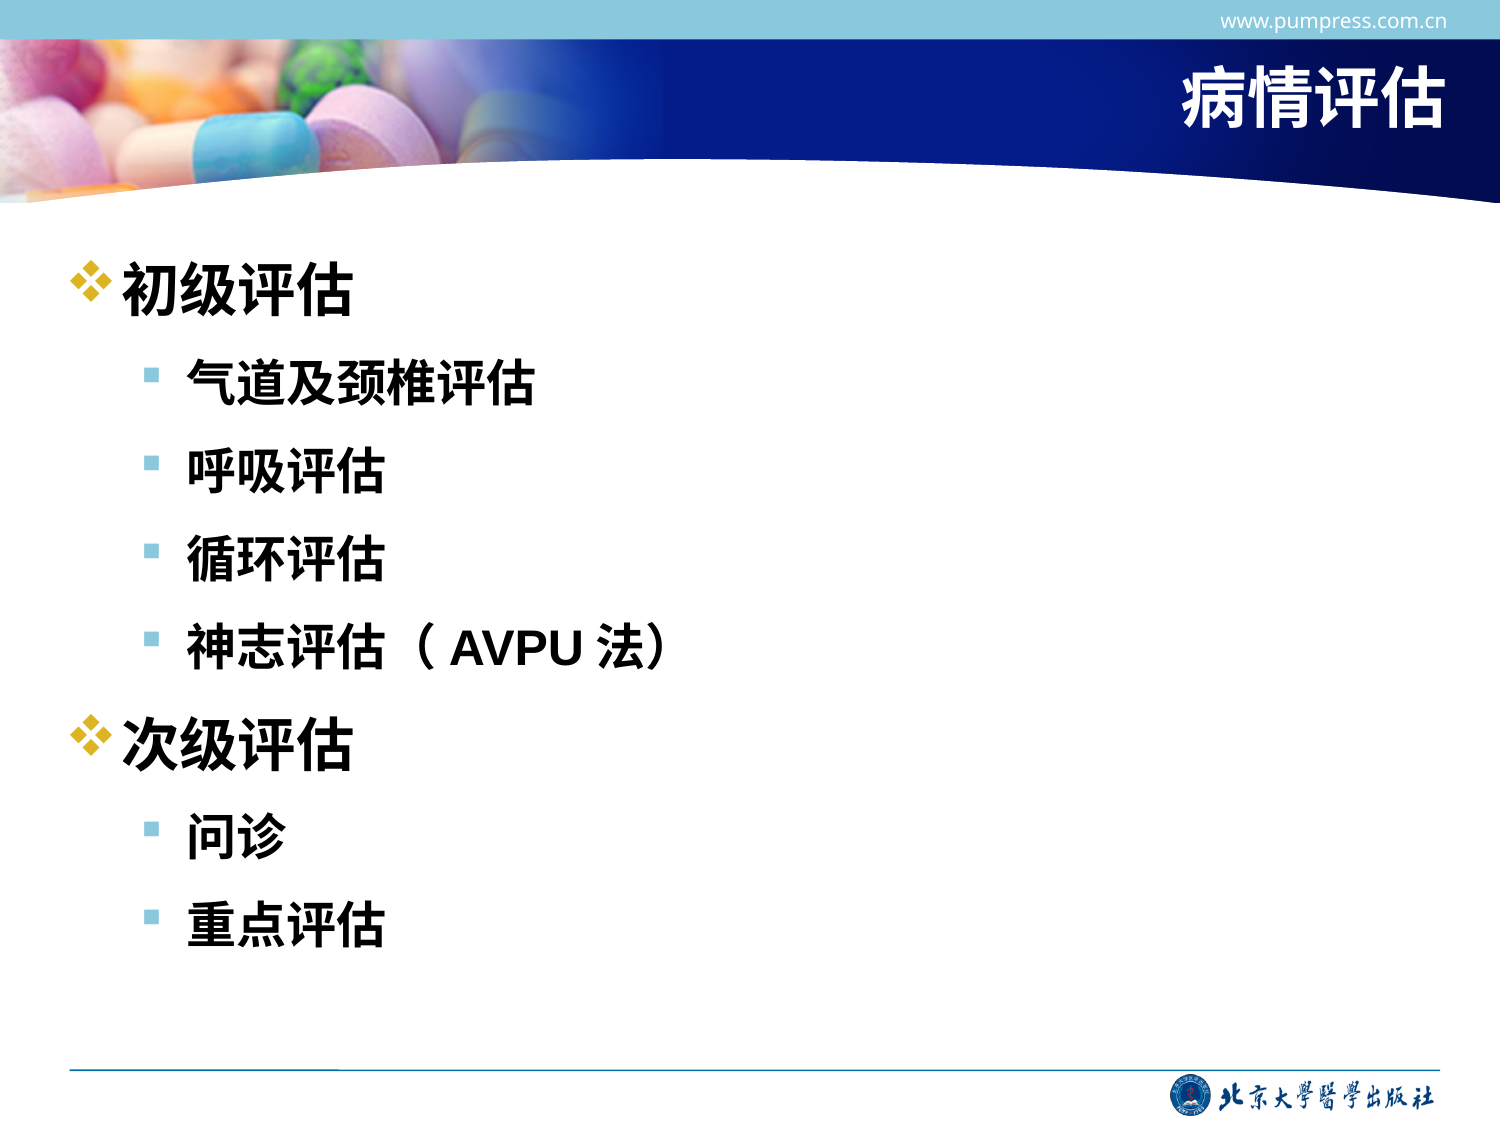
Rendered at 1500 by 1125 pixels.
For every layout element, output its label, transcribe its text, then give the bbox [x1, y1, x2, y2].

picture [1170, 1074, 1436, 1118]
title 病情评估 [137, 50, 1463, 143]
slide_number www.pumpress.com.cn [1024, 0, 1463, 38]
list 初级评估 气道及颈椎评估 呼吸评估 循环评估 神志评估（AVPU法） 次级评估 问诊 重点评估 [50, 224, 1463, 1025]
picture [0, 40, 1500, 203]
